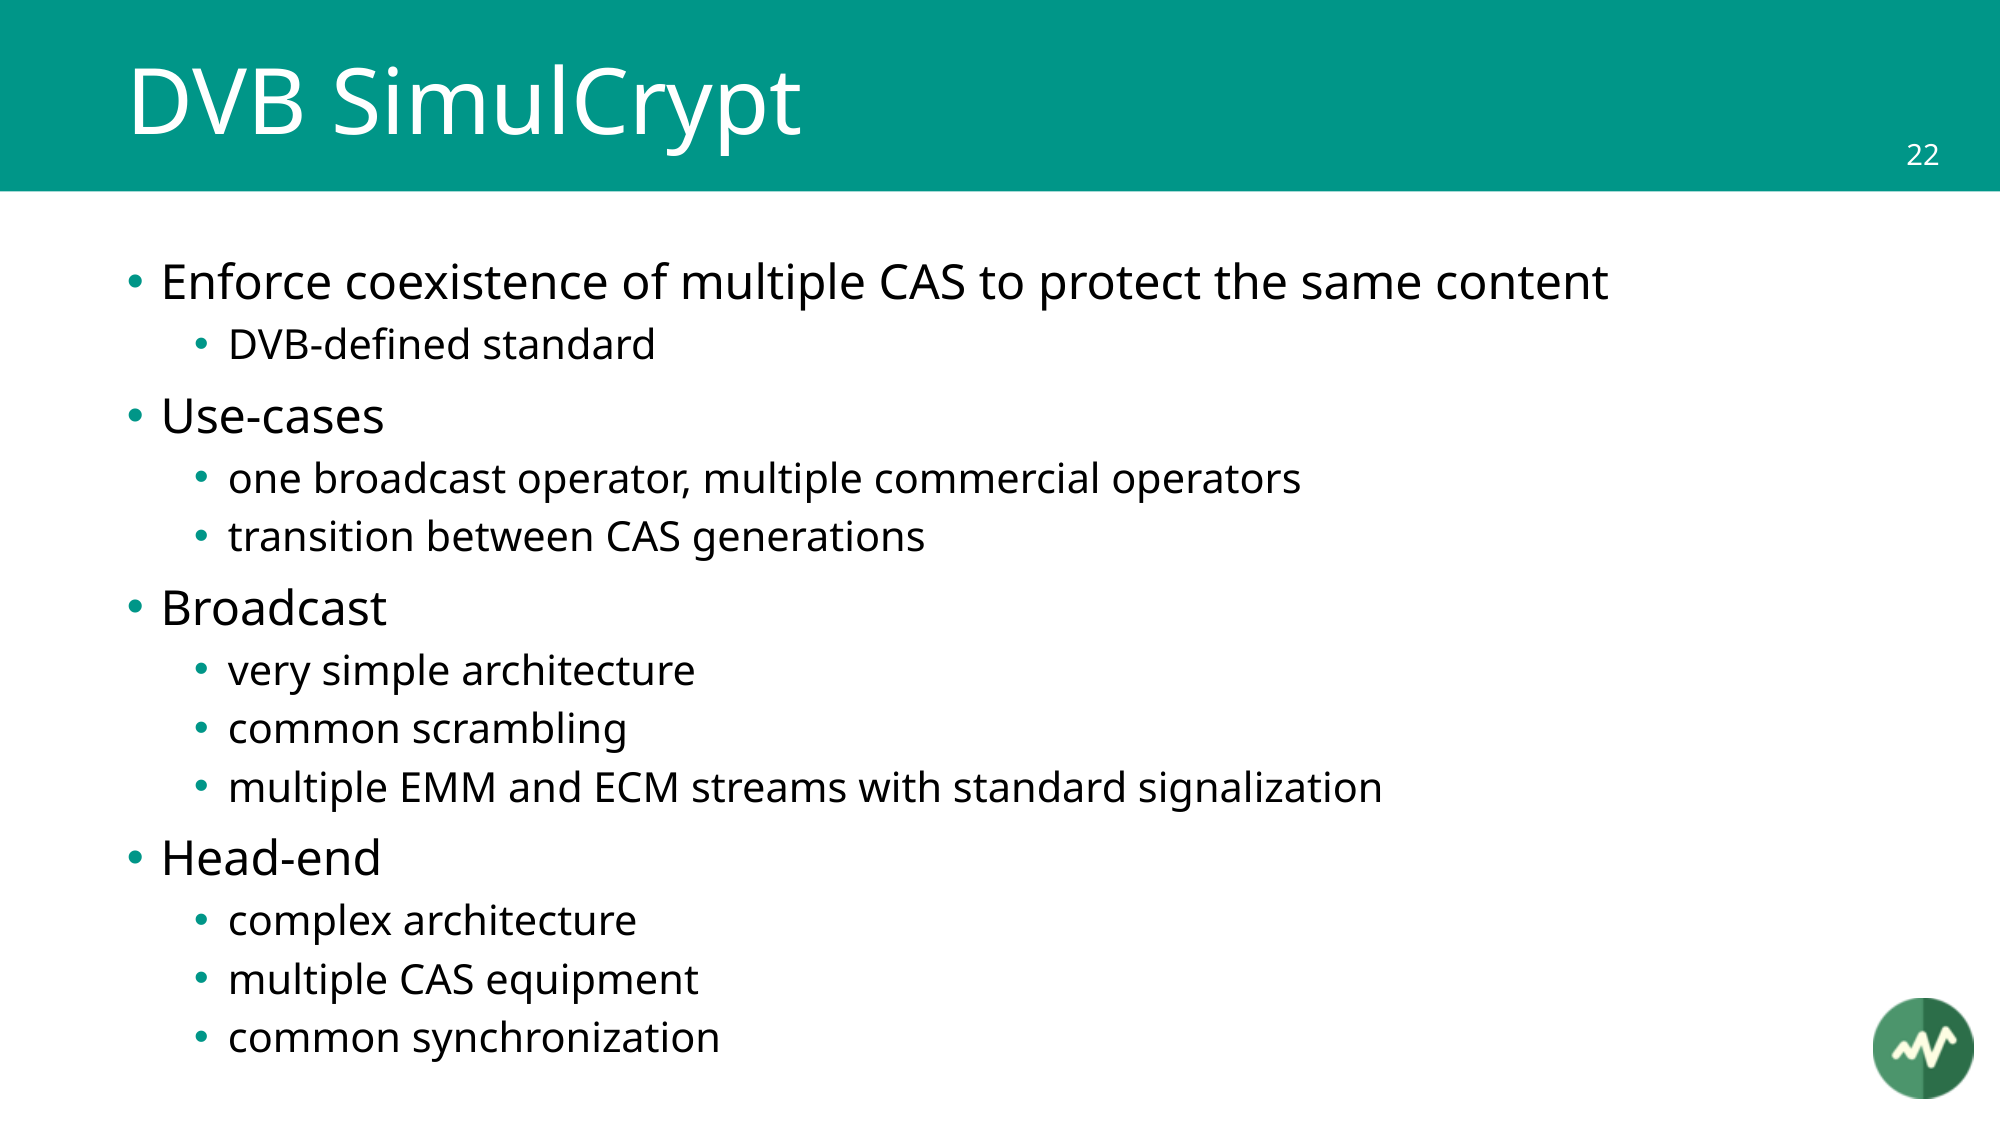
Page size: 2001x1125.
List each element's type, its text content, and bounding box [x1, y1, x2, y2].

list Enforce coexistence of multiple CAS to protect the same content DVB-defined standard Use-cases one broadcast operator, multiple commercial operators transition between CAS generations Broadcast very simple architecture common scrambling multiple EMM and ECM streams with standard signalization Head-end complex architecture multiple CAS equipment common synchronization [111, 244, 1812, 1071]
title DVB SimulCrypt [111, 39, 1812, 171]
picture [1873, 998, 1974, 1099]
